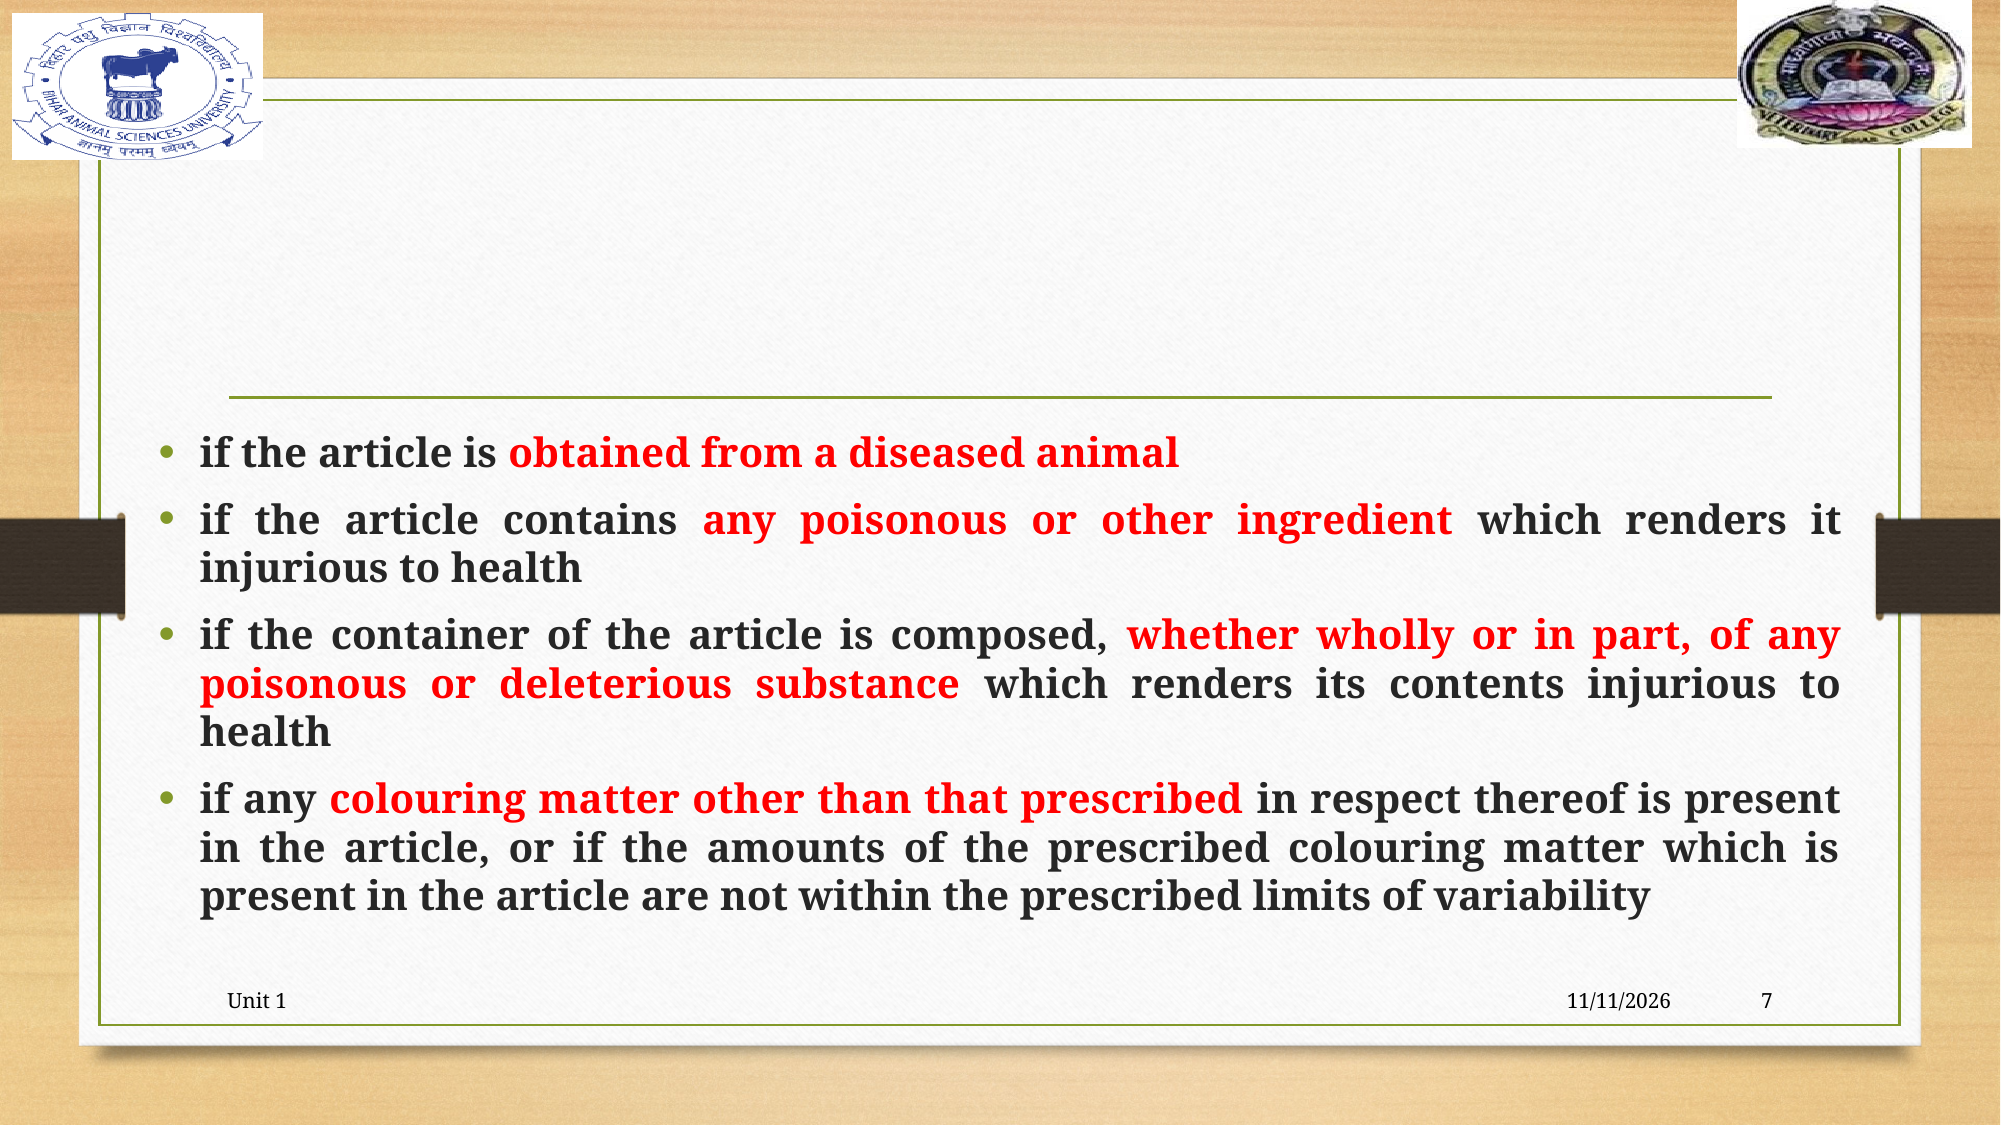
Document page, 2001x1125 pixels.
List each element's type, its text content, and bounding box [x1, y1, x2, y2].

list if the article is obtained from a diseased animal if the article contains any poisonous or other ingredient which renders it injurious to health if the container of the article is composed, whether wholly or in part, of any poisonous or deleterious substance which renders its contents injurious to health if any colouring matter other than that prescribed in respect thereof is present in the article, or if the amounts of the prescribed colouring matter which is present in the article are not within the prescribed limits of variability [143, 419, 1858, 964]
footer Unit 1 [212, 979, 1411, 1025]
slide_number 7 [1698, 979, 1788, 1025]
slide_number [1423, 979, 1686, 1025]
picture [0, 0, 2001, 1125]
